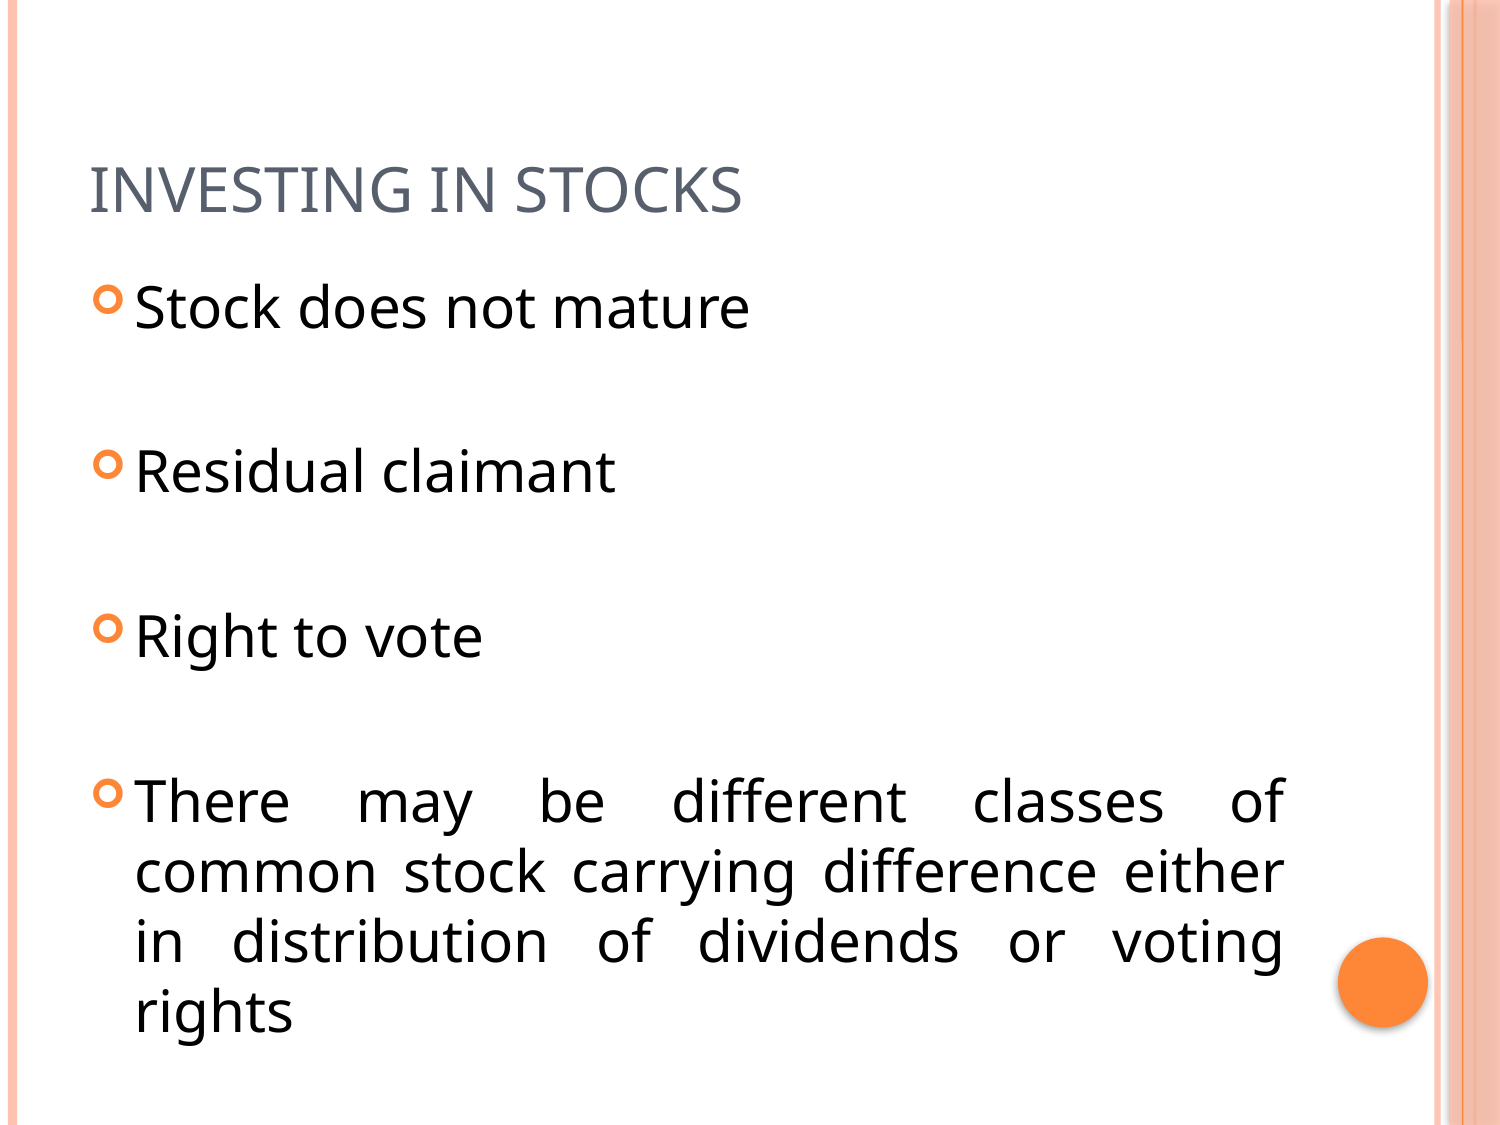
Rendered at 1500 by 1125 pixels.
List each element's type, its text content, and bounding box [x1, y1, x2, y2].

list Stock does not mature Residual claimant Right to vote There may be different classes of common stock carrying difference either in distribution of dividends or voting rights [75, 262, 1300, 1062]
title Investing in stocks [75, 45, 1300, 233]
